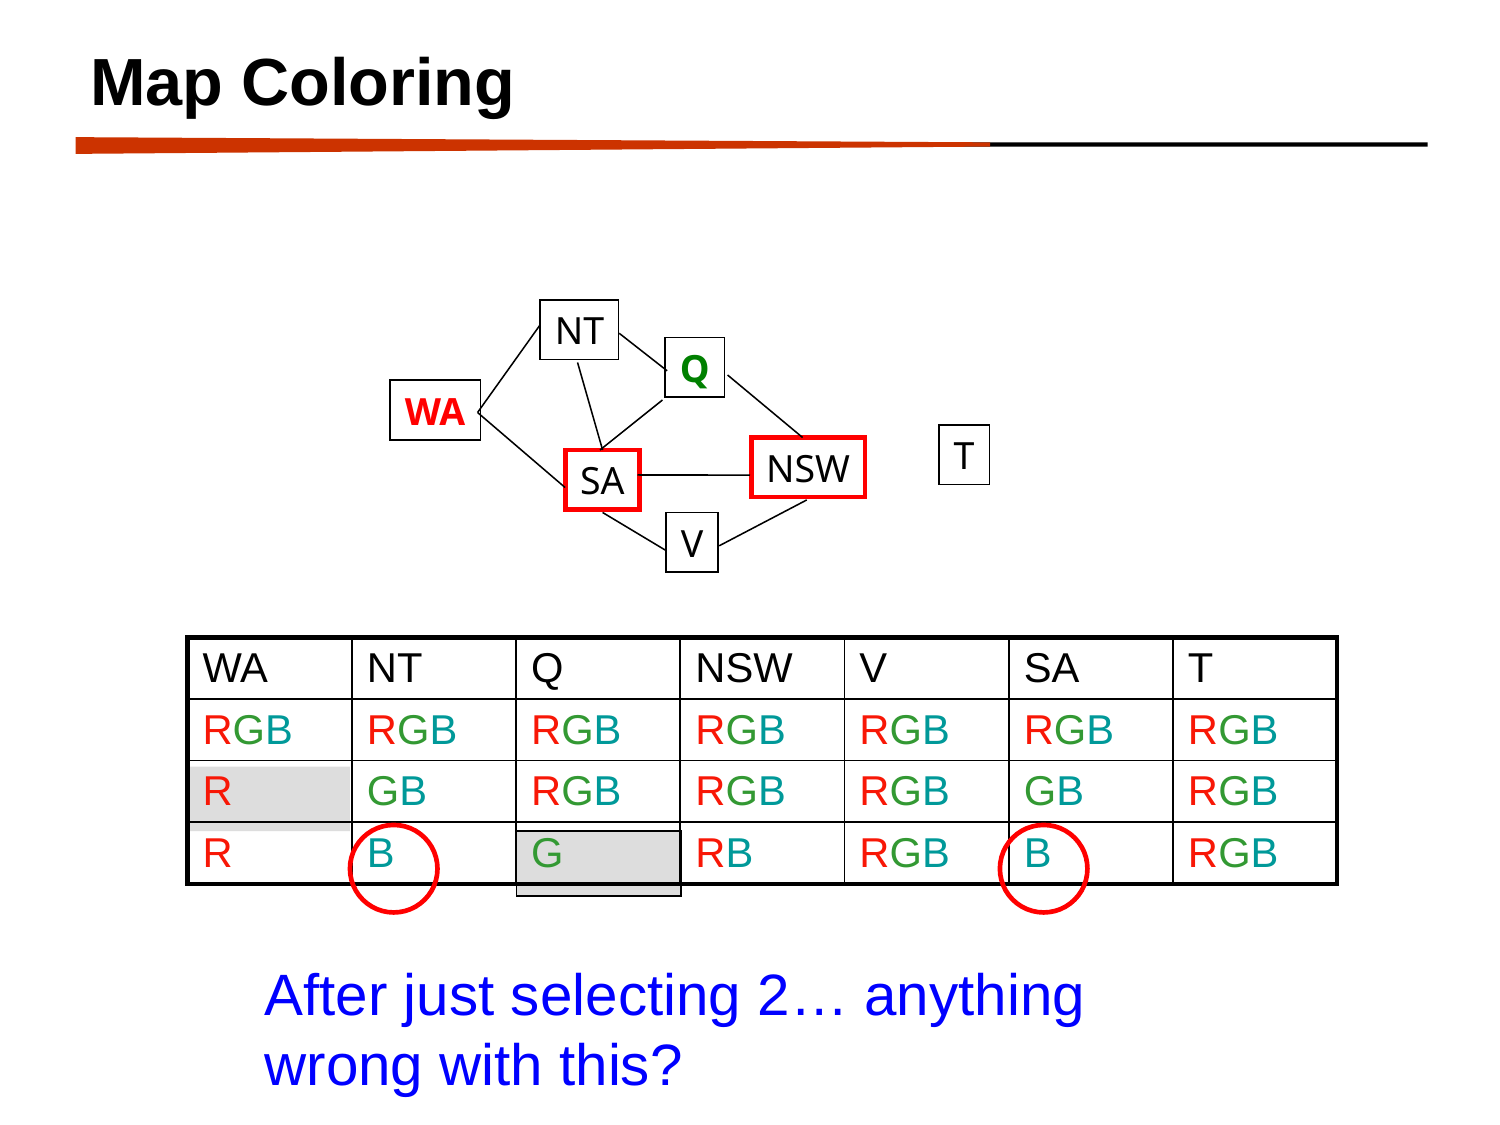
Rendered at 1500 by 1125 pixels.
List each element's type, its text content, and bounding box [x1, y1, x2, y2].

table_header NT [353, 640, 515, 698]
table_header Q [517, 640, 679, 698]
table_cell B [1010, 823, 1172, 882]
table_cell RGB [190, 700, 351, 760]
table_header SA [1010, 640, 1172, 698]
table_cell RB [681, 823, 844, 882]
text_box [516, 886, 682, 896]
table_cell GB [1010, 761, 1172, 821]
table_cell RGB [845, 823, 1008, 882]
table_cell RGB [681, 700, 844, 760]
table_cell RGB [681, 761, 844, 821]
table_cell GB [353, 761, 515, 821]
table_cell RGB [1174, 761, 1335, 821]
table_header V [845, 640, 1008, 698]
text_box [349, 824, 438, 913]
table_cell RGB [845, 700, 1008, 760]
table_cell RGB [517, 761, 679, 821]
table_cell G [517, 823, 679, 882]
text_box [387, 299, 992, 575]
table_cell R [190, 823, 351, 882]
table_cell R [190, 761, 351, 821]
table_cell RGB [353, 700, 515, 760]
text_box [999, 824, 1088, 913]
table_cell RGB [517, 700, 679, 760]
table_cell RGB [1174, 823, 1335, 882]
table_header T [1174, 640, 1335, 698]
table_cell RGB [1010, 700, 1172, 760]
table_cell RGB [845, 761, 1008, 821]
table_cell B [353, 823, 515, 882]
table_header NSW [681, 640, 844, 698]
table_cell RGB [1174, 700, 1335, 760]
table_header WA [190, 640, 351, 698]
text_box After just selecting 2… anything wrong with this? [249, 949, 1150, 1105]
title Map Coloring [74, 24, 1426, 133]
